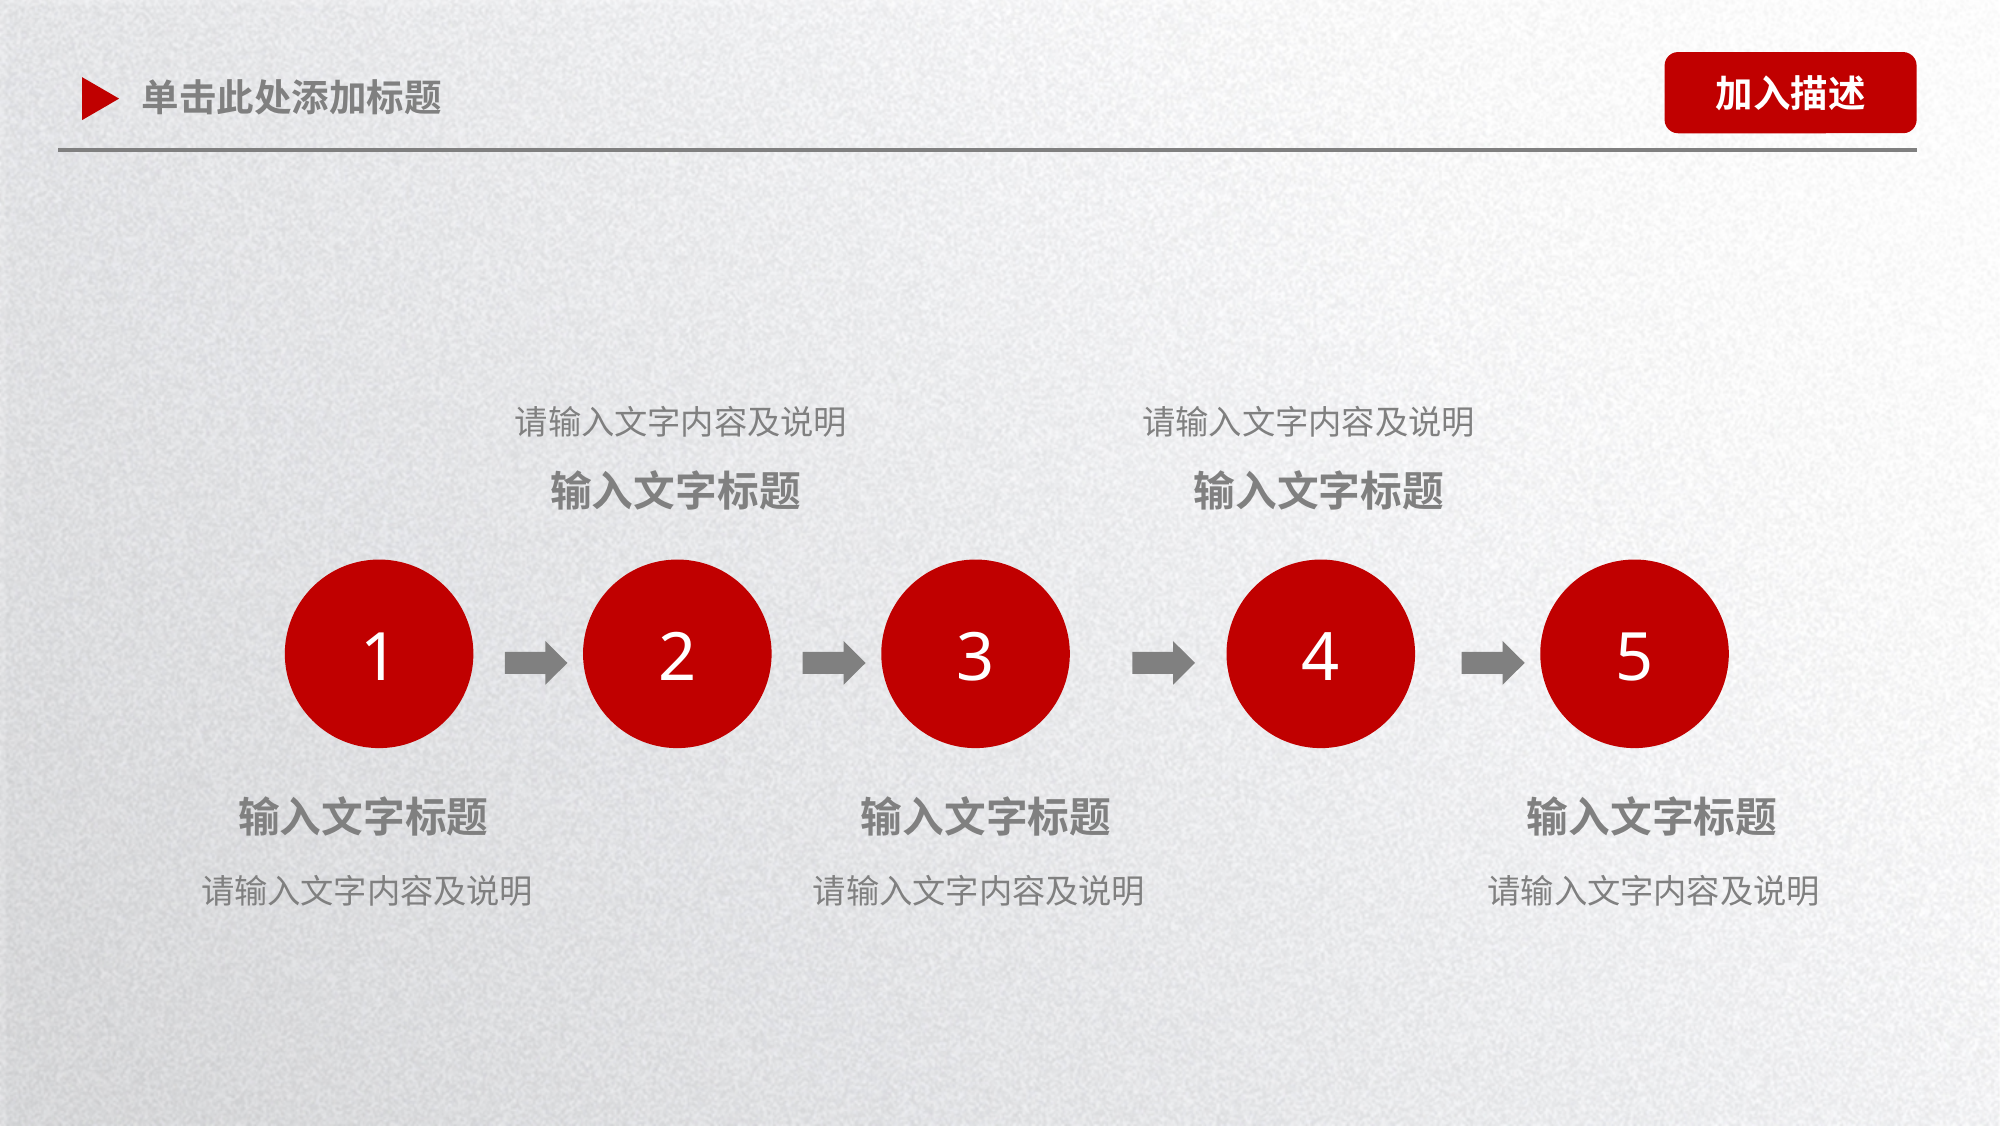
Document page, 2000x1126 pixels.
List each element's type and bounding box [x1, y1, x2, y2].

text_box [36, 373, 1986, 919]
picture [0, 0, 2000, 1126]
text_box [58, 51, 1917, 150]
